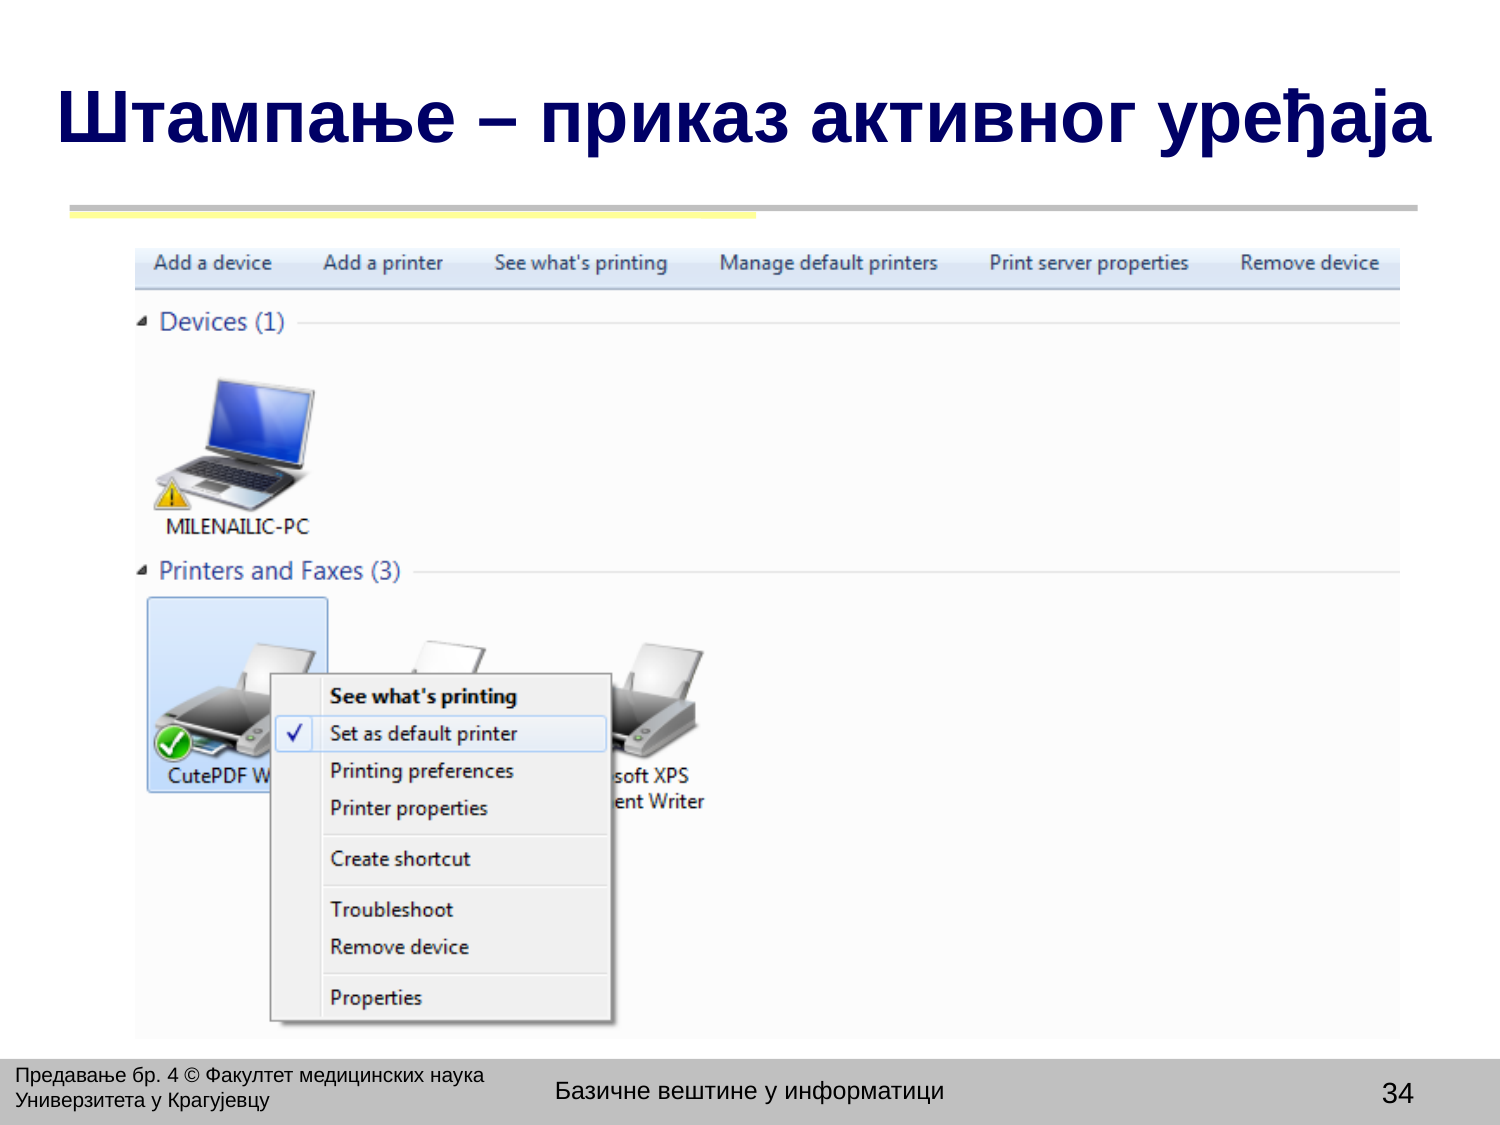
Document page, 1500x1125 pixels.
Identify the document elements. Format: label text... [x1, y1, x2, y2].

footer Базичне вештине у информатици [512, 1066, 988, 1125]
slide_number Предавање бр. 4 © Факултет медицинских наука Универзитета у Крагујевцу [0, 1053, 617, 1108]
title Штампање – приказ активног уређаја [40, 18, 1460, 207]
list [135, 248, 1400, 1040]
slide_number 34 [1079, 1066, 1430, 1125]
